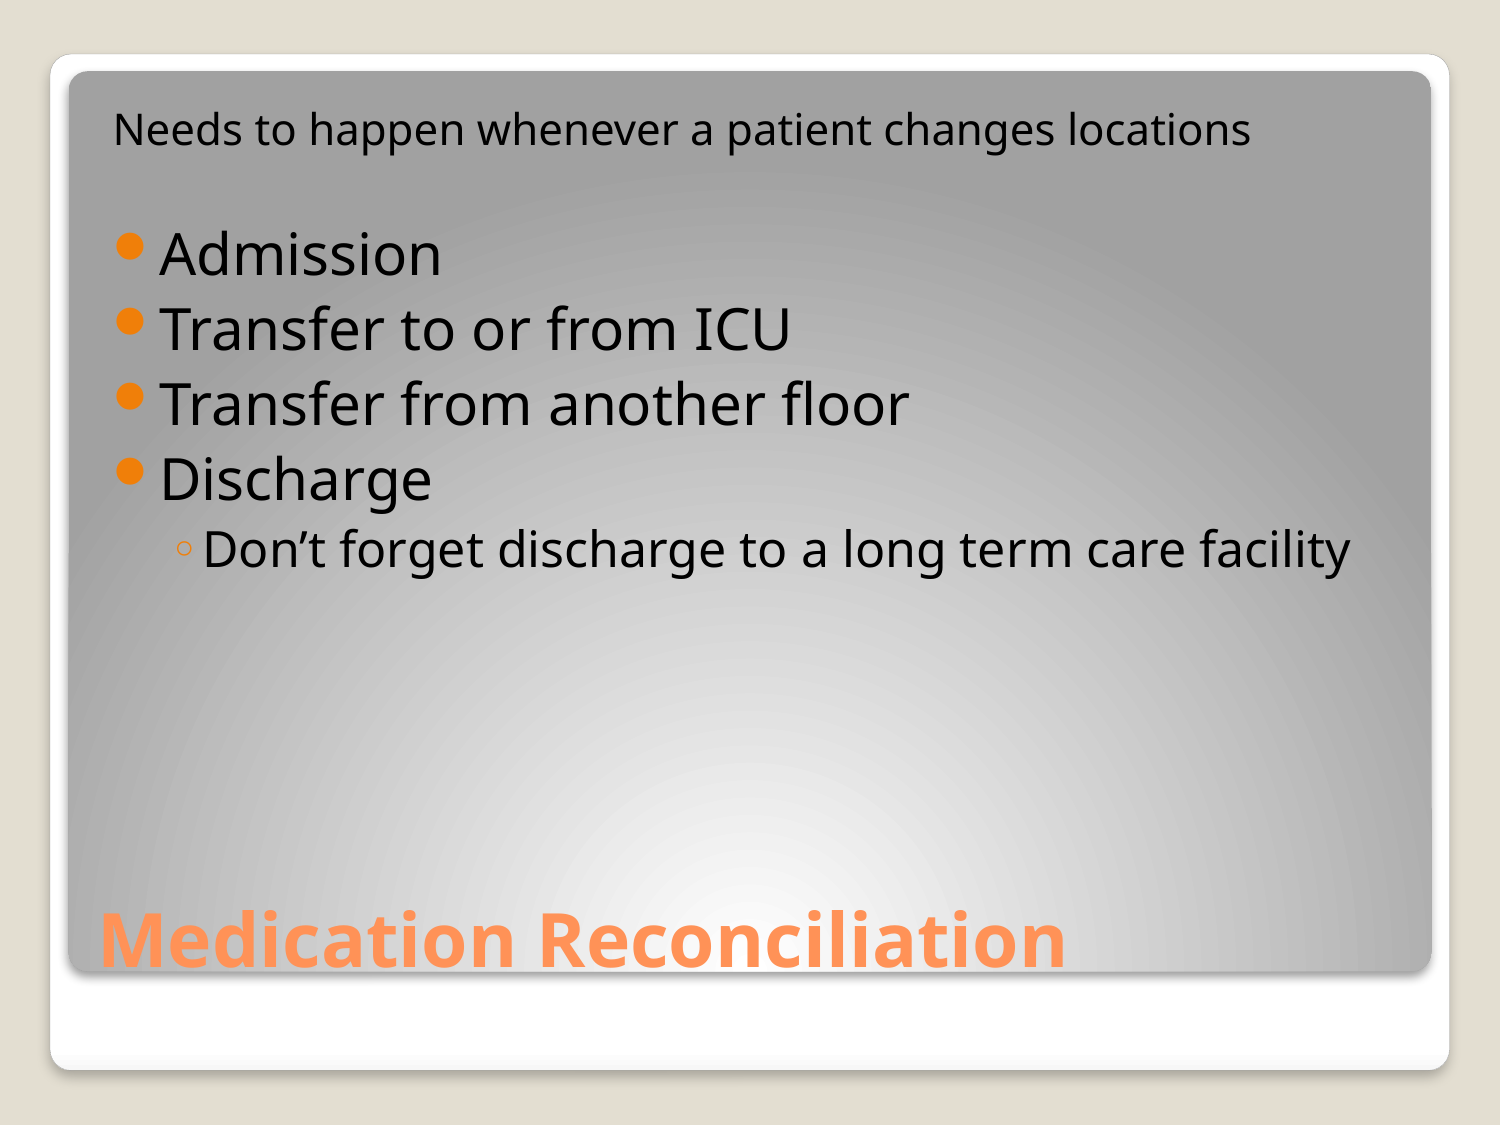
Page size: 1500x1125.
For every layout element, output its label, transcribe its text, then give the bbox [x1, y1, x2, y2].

title Medication Reconciliation [82, 817, 1425, 990]
list Needs to happen whenever a patient changes locations Admission Transfer to or from ICU Transfer from another floor Discharge Don’t forget discharge to a long term care facility [82, 86, 1425, 774]
